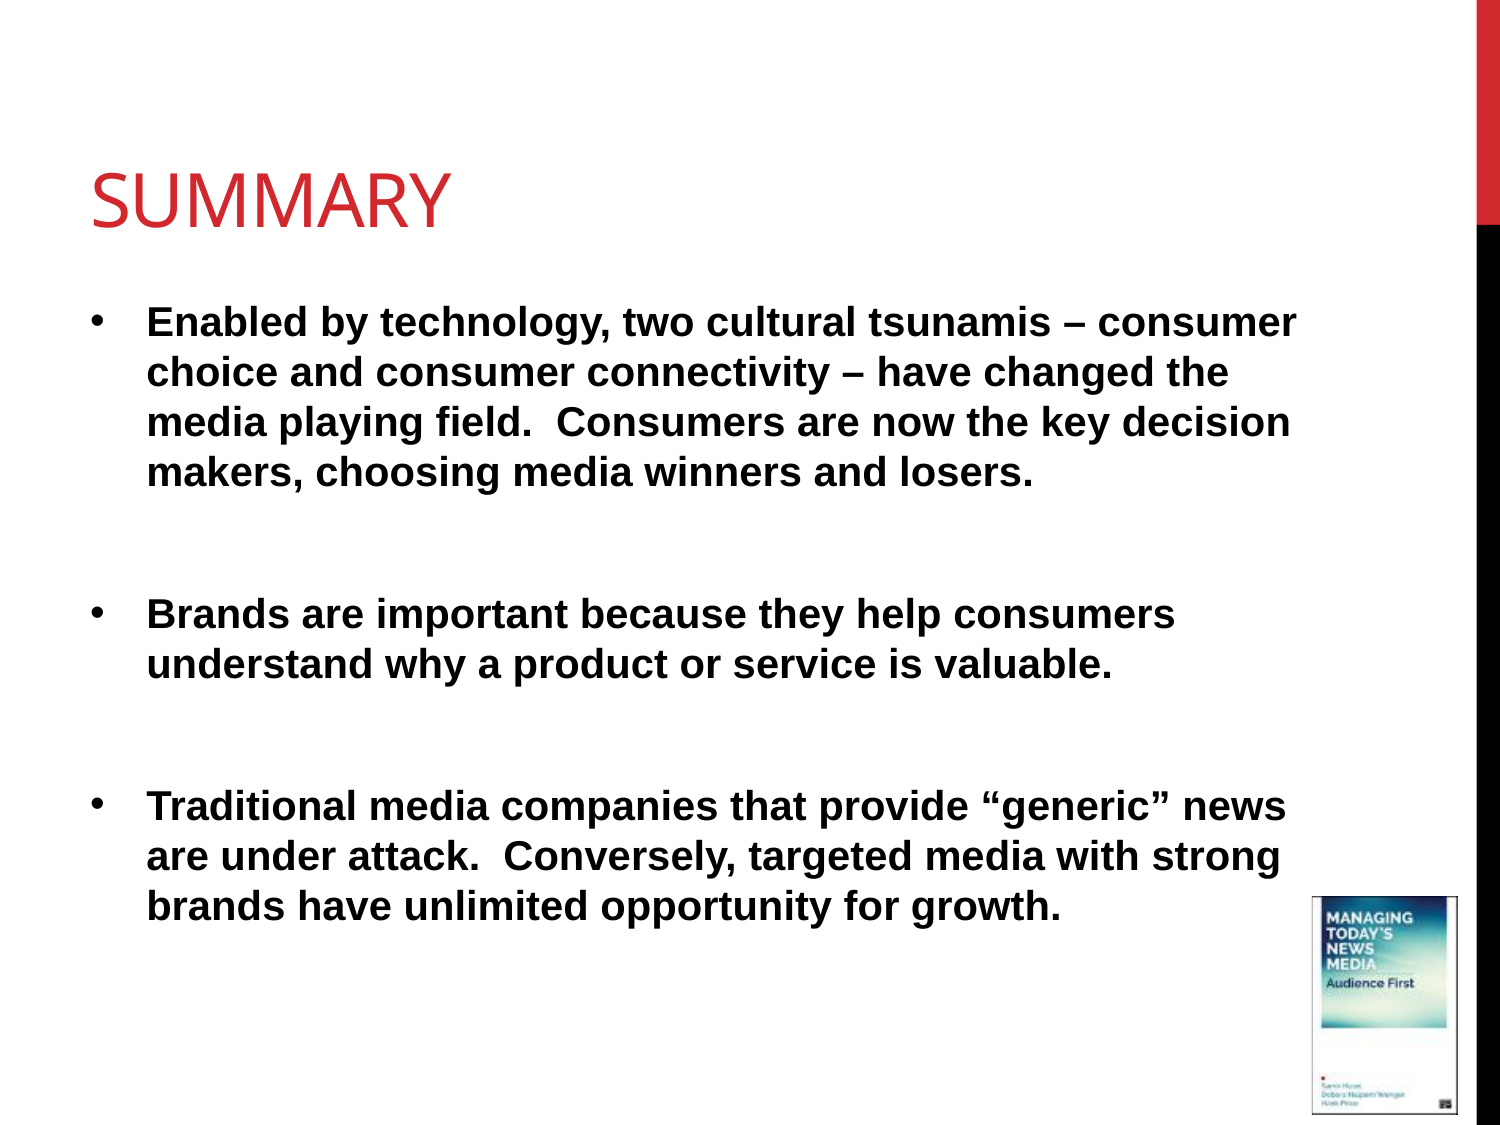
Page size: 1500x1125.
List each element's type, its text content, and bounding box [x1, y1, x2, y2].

list Enabled by technology, two cultural tsunamis – consumer choice and consumer connectivity – have changed the media playing field. Consumers are now the key decision makers, choosing media winners and losers. Brands are important because they help consumers understand why a product or service is valuable. Traditional media companies that provide “generic” news are under attack. Conversely, targeted media with strong brands have unlimited opportunity for growth. [75, 287, 1325, 1005]
picture [1311, 896, 1458, 1115]
title Summary [75, 25, 1025, 250]
